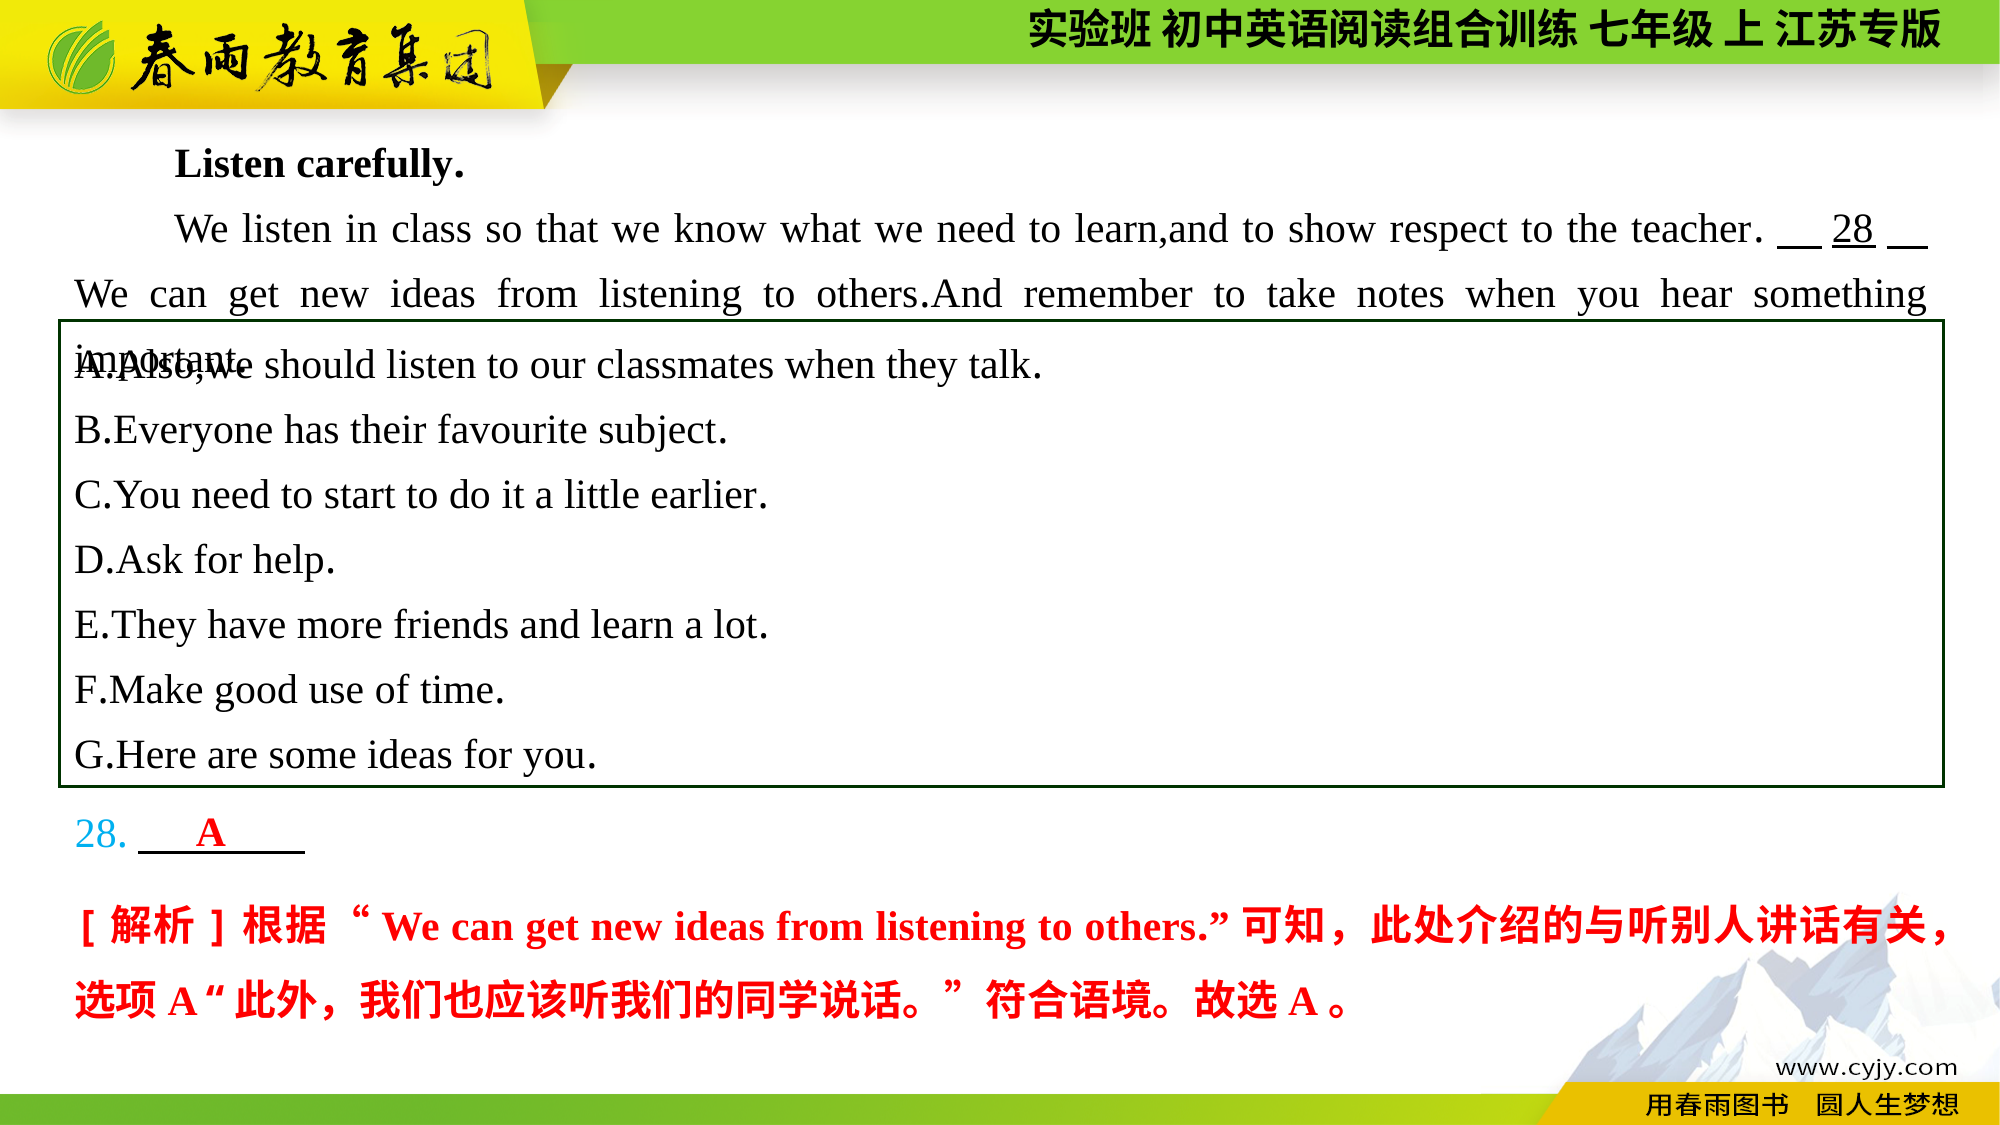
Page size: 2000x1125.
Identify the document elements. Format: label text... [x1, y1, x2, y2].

list Listen carefully. We listen in class so that we know what we need to learn,and to show respect to the teacher. 28 We can get new ideas from listening to others.And remember to take notes when you hear something important. [59, 113, 1944, 314]
text_box A.Also,we should listen to our classmates when they talk. B.Everyone has their favourite subject. C.You need to start to do it a little earlier. D.Ask for help. E.They have more friends and learn a lot. F.Make good use of time. G.Here are some ideas for you. [59, 314, 1944, 320]
picture [0, 0, 2000, 1125]
text_box 28. [60, 798, 362, 864]
text_box [解析]根据“We can get new ideas from listening to others.”可知，此处介绍的与听别人讲话有关，选项A “此外，我们也应该听我们的同学说话。”符合语境。故选A。 [59, 866, 1944, 1032]
text_box [59, 320, 1944, 787]
text_box A [181, 796, 241, 862]
